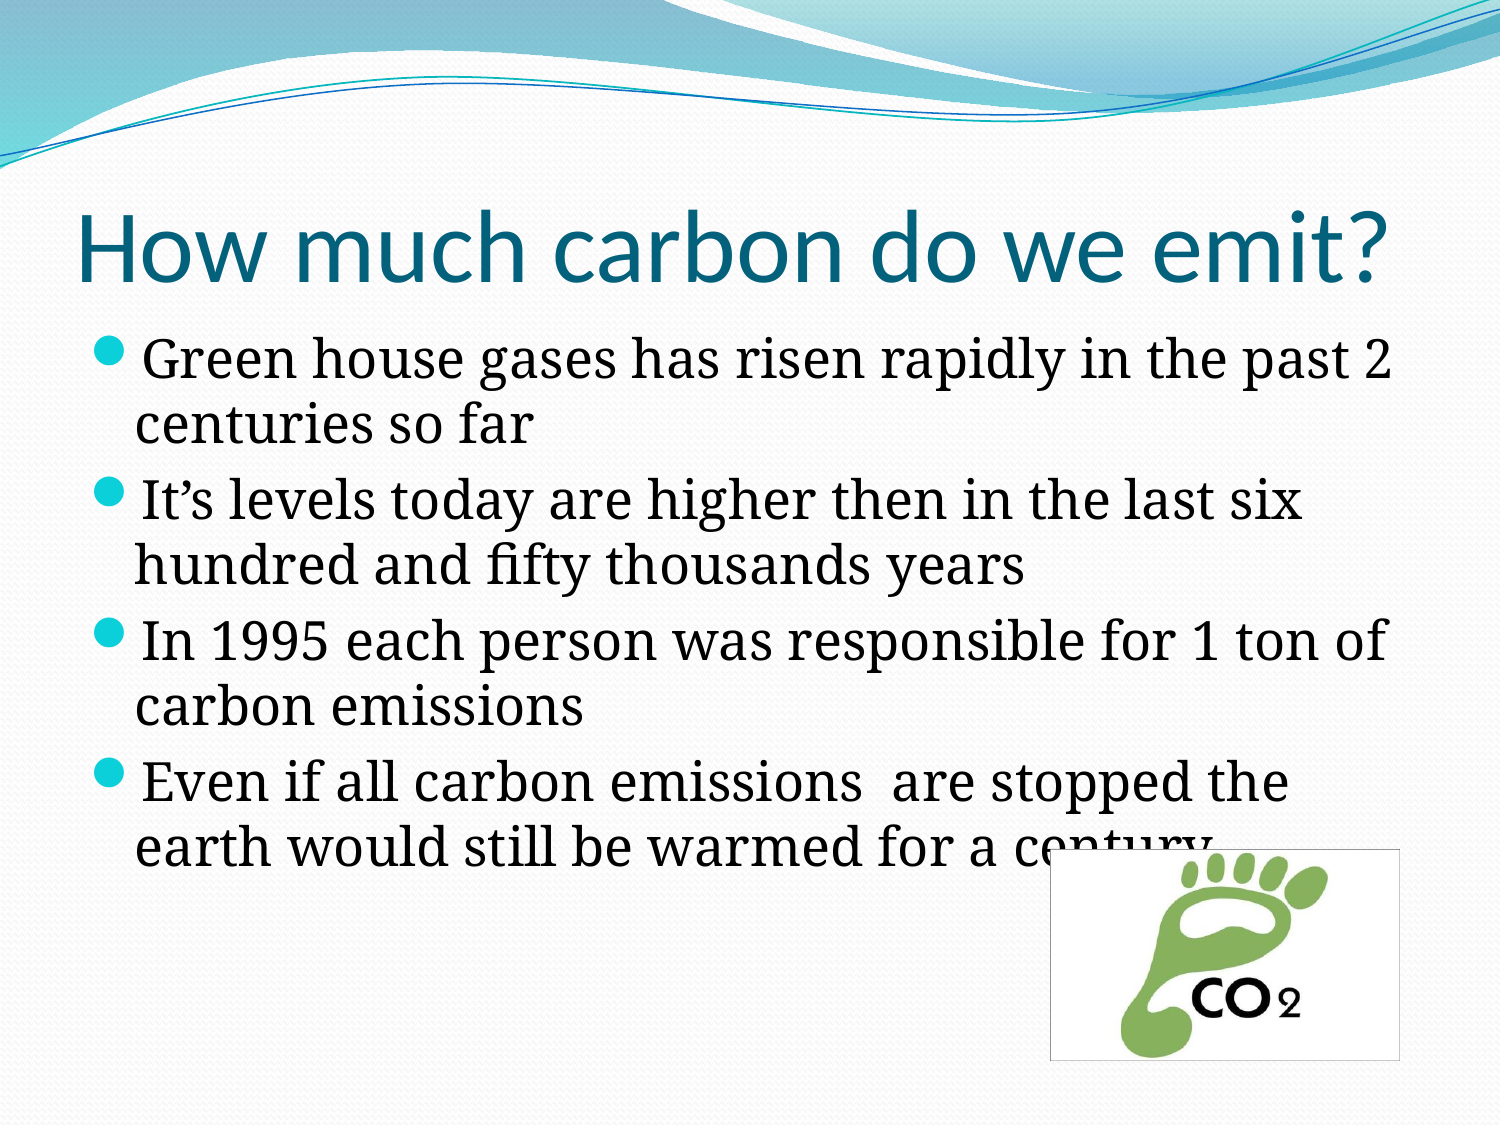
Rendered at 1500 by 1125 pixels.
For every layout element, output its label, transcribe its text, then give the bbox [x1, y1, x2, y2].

picture [1049, 849, 1401, 1061]
title How much carbon do we emit? [75, 115, 1425, 303]
list Green house gases has risen rapidly in the past 2 centuries so far It’s levels today are higher then in the last six hundred and fifty thousands years In 1995 each person was responsible for 1 ton of carbon emissions Even if all carbon emissions are stopped the earth would still be warmed for a century [75, 317, 1425, 1038]
